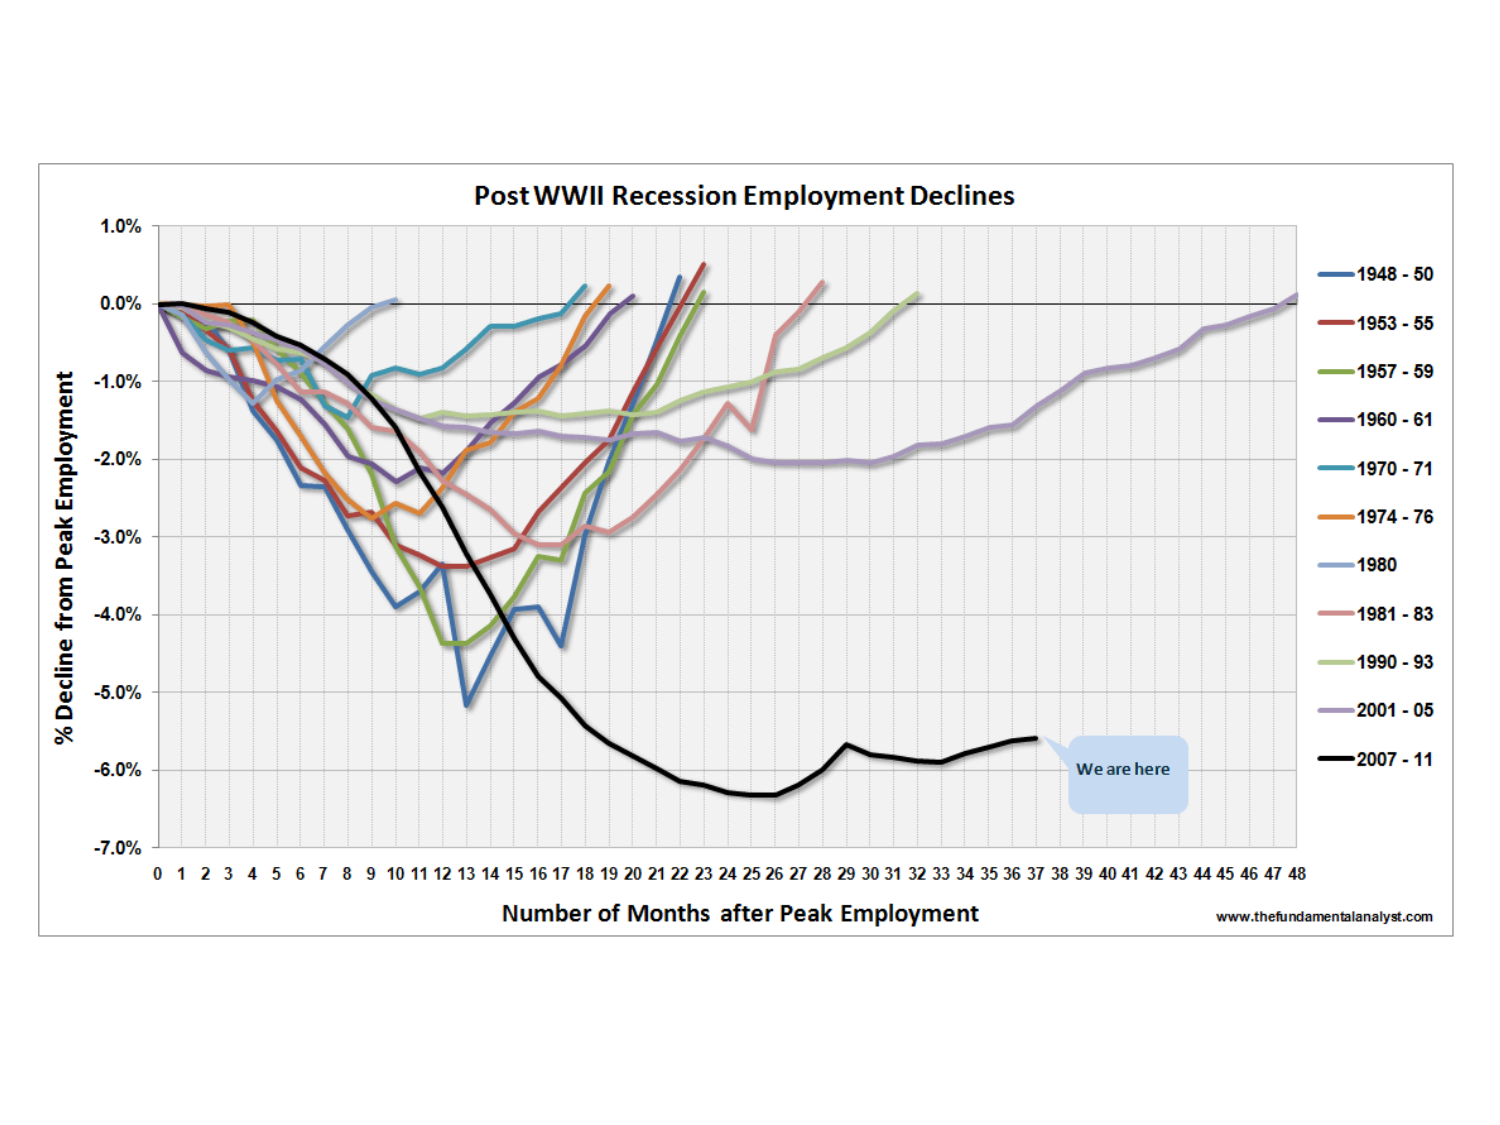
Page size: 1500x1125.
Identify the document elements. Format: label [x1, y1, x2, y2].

picture [37, 162, 1456, 938]
